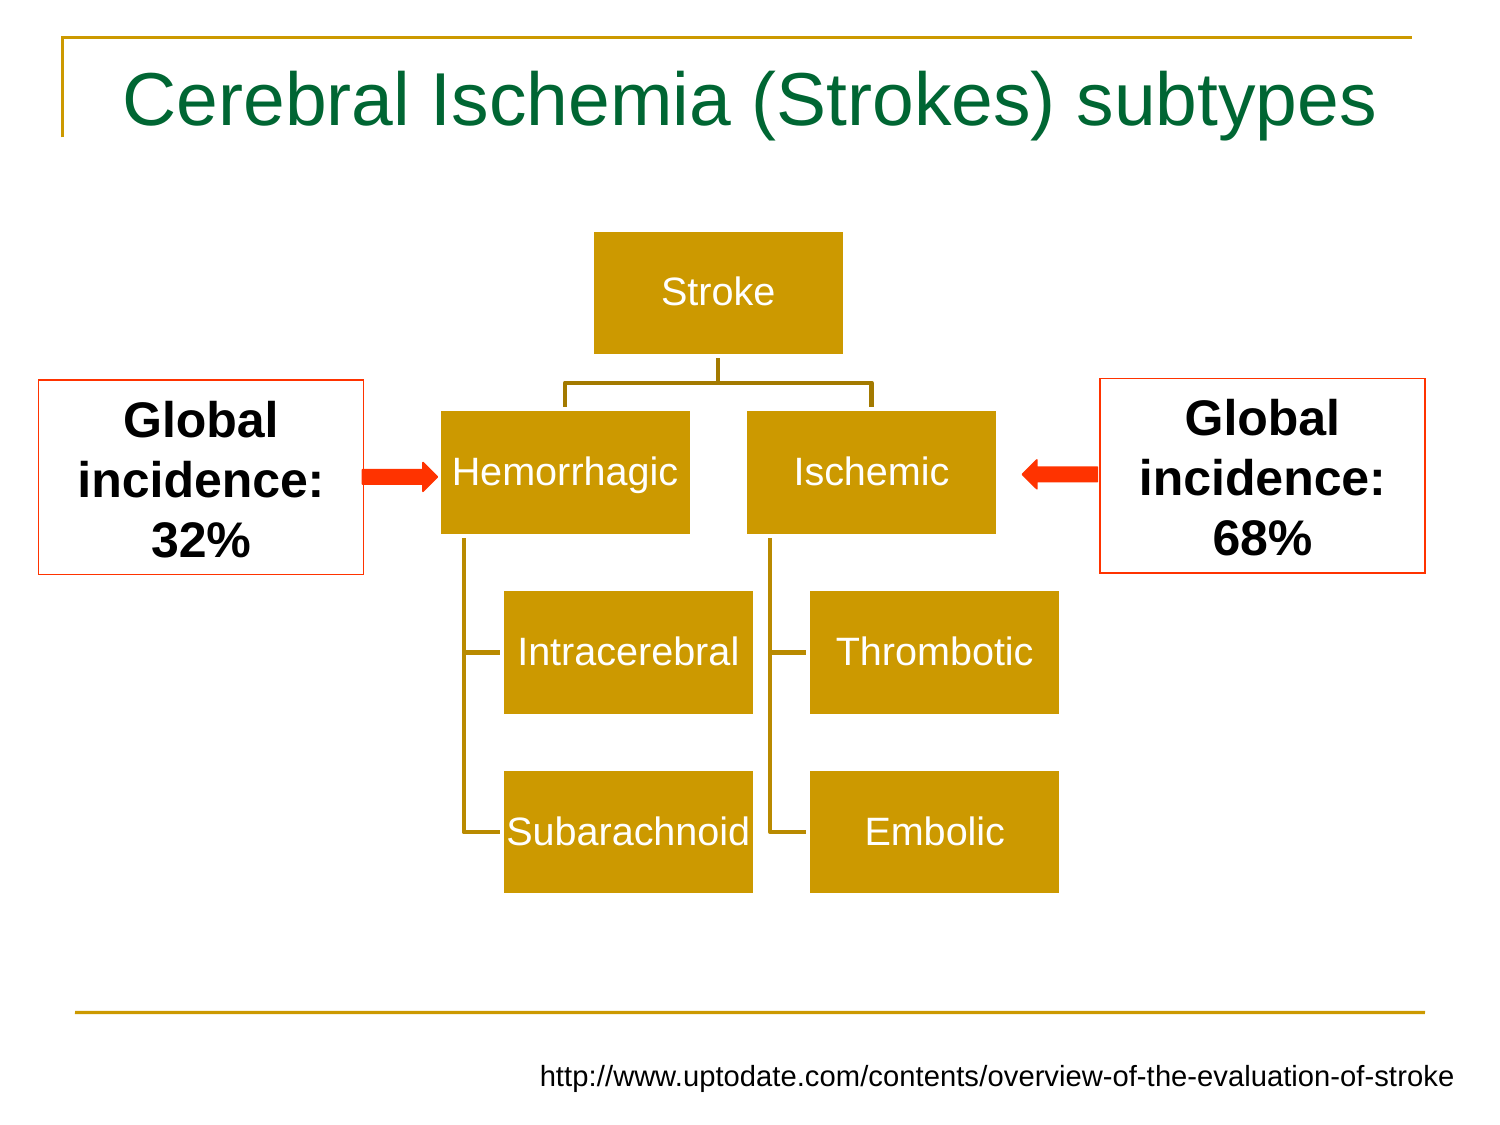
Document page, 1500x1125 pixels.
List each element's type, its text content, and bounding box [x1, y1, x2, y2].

text_box http://www.uptodate.com/contents/overview-of-the-evaluation-of-stroke [524, 1049, 1500, 1100]
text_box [249, 228, 1251, 897]
text_box Global incidence: 68% [1254, 378, 1425, 574]
text_box Global incidence: 32% [38, 379, 244, 575]
title Cerebral Ischemia (Strokes) subtypes [75, 43, 1425, 231]
